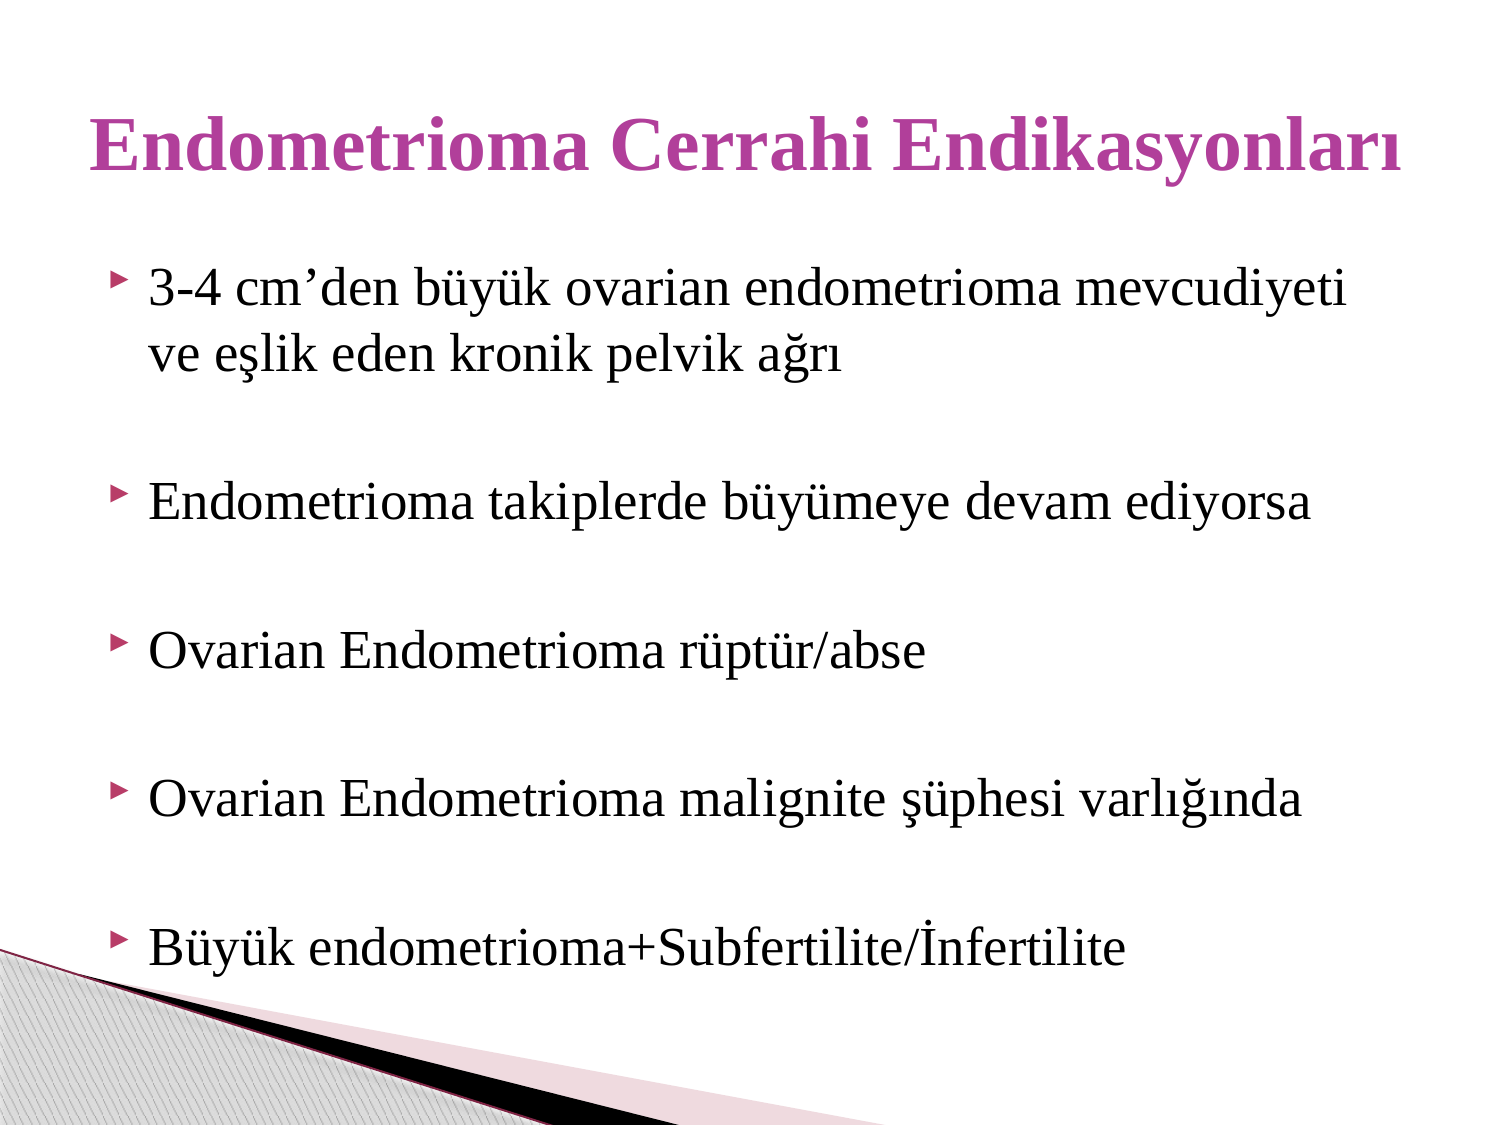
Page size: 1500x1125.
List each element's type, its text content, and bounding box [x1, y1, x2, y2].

title Endometrioma Cerrahi Endikasyonları [75, 45, 1425, 233]
list 3-4 cm’den büyük ovarian endometrioma mevcudiyeti ve eşlik eden kronik pelvik ağrı Endometrioma takiplerde büyümeye devam ediyorsa Ovarian Endometrioma rüptür/abse Ovarian Endometrioma malignite şüphesi varlığında Büyük endometrioma+Subfertilite/İnfertilite [75, 243, 1425, 986]
